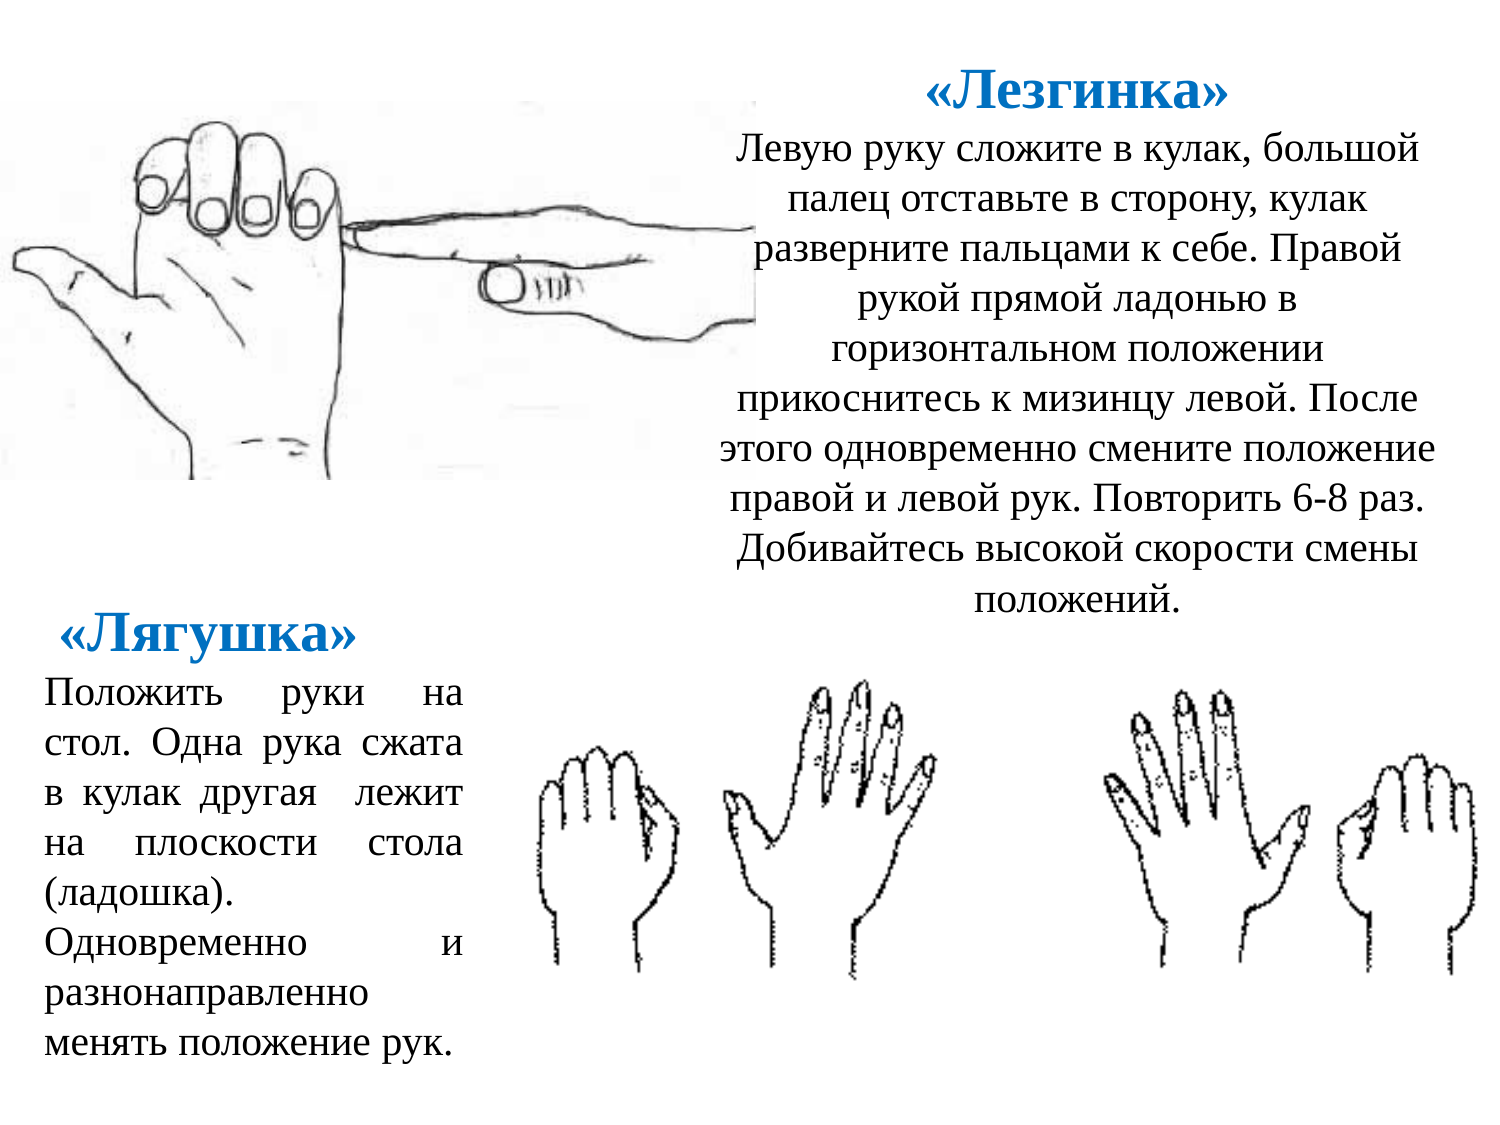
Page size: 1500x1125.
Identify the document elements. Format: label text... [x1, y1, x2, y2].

picture [0, 101, 757, 481]
text_box «Лягушка» Положить руки на стол. Одна рука сжата в кулак другая лежит на плоскости стола (ладошка). Одновременно и разнонаправленно менять положение рук. [29, 586, 479, 1071]
text_box «Лезгинка» Левую руку сложите в кулак, большой палец отставьте в сторону, кулак разверните пальцами к себе. Правой рукой прямой ладонью в горизонтальном положении прикоснитесь к мизинцу левой. После этого одновременно смените положение правой и левой рук. Повторить 6-8 раз. Добивайтесь высокой скорости смены положений. [702, 42, 1453, 628]
picture [518, 668, 1500, 988]
